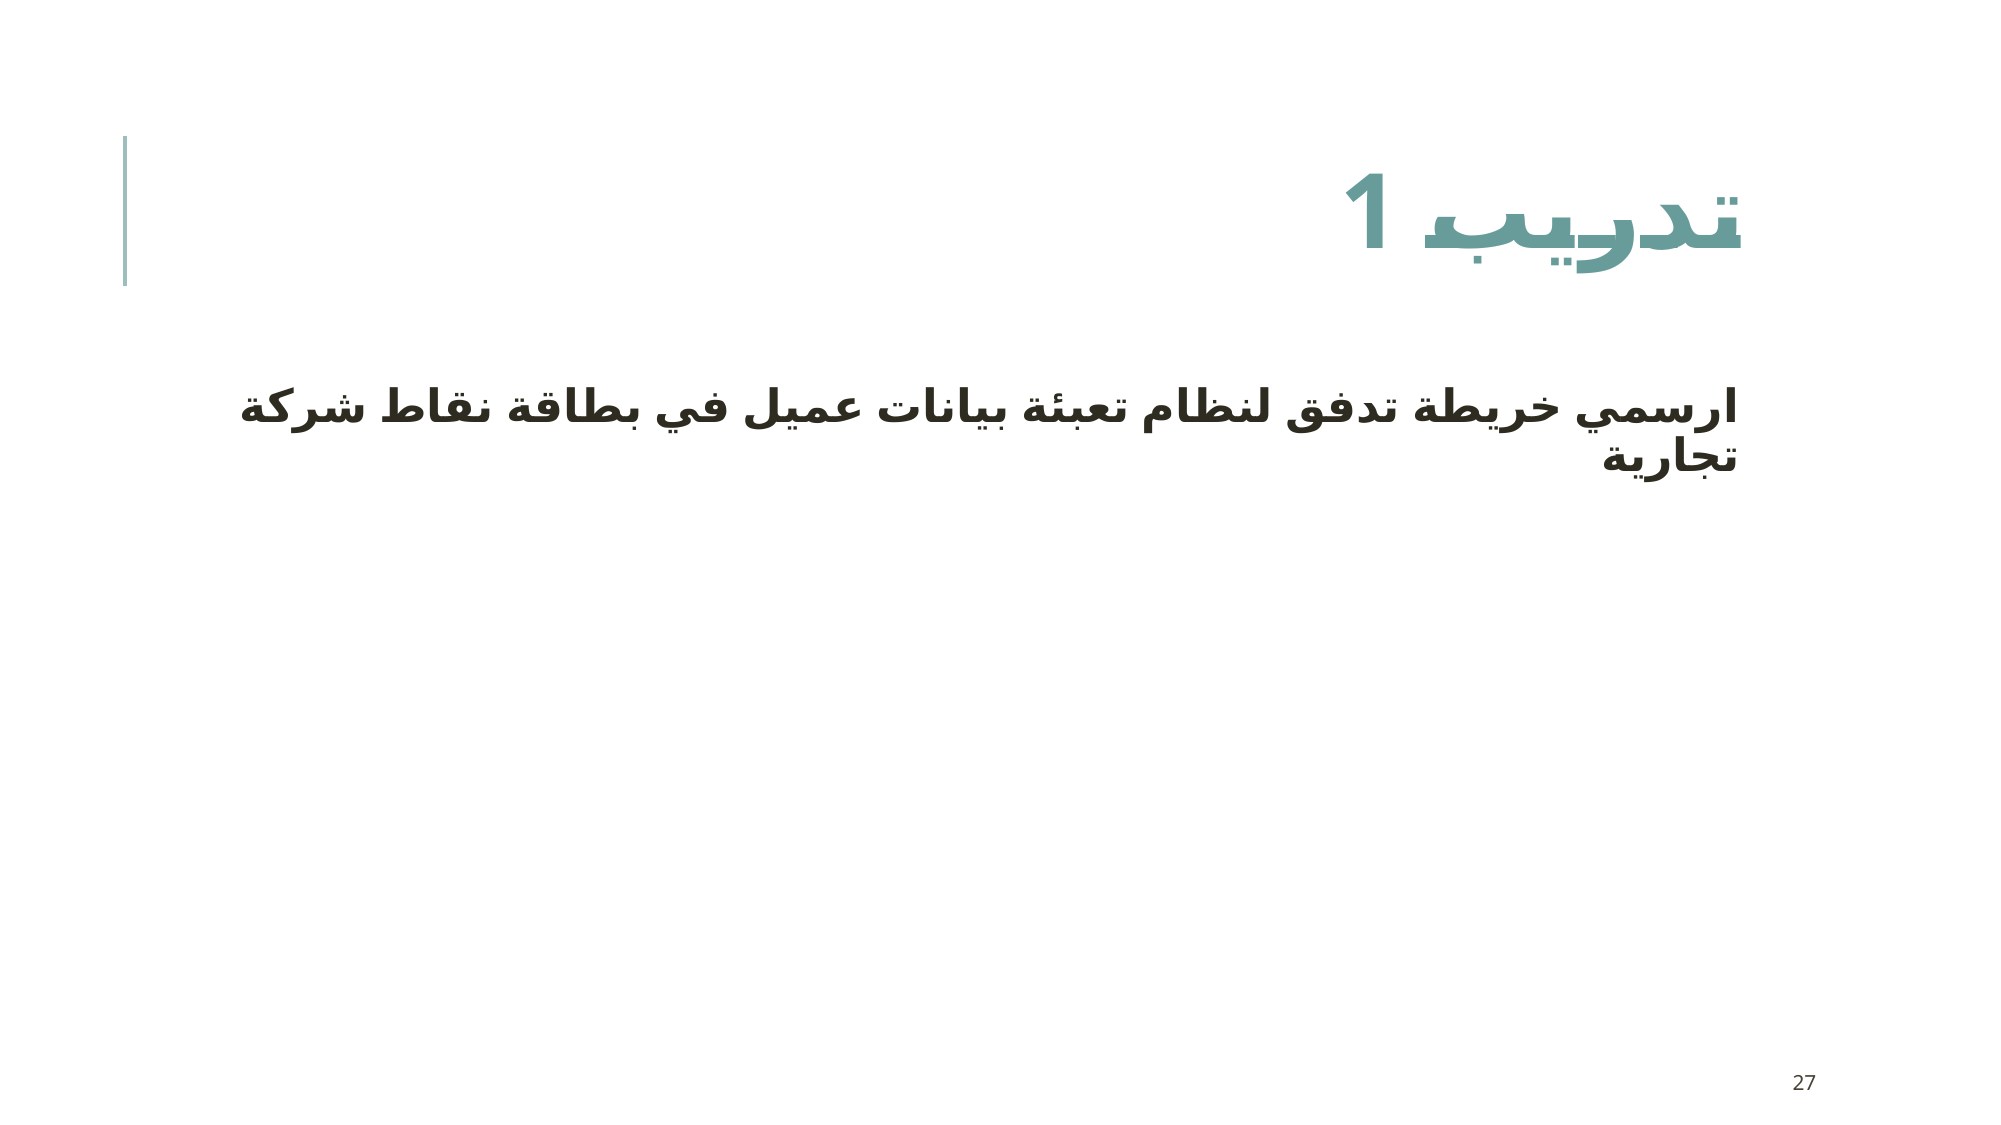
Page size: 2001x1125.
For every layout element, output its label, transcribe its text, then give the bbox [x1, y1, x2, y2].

list ارسمي خريطة تدفق لنظام تعبئة بيانات عميل في بطاقة نقاط شركة تجارية [168, 375, 1763, 1035]
title تدريب 1 [168, 96, 1763, 342]
slide_number 27 [1777, 1061, 1938, 1107]
